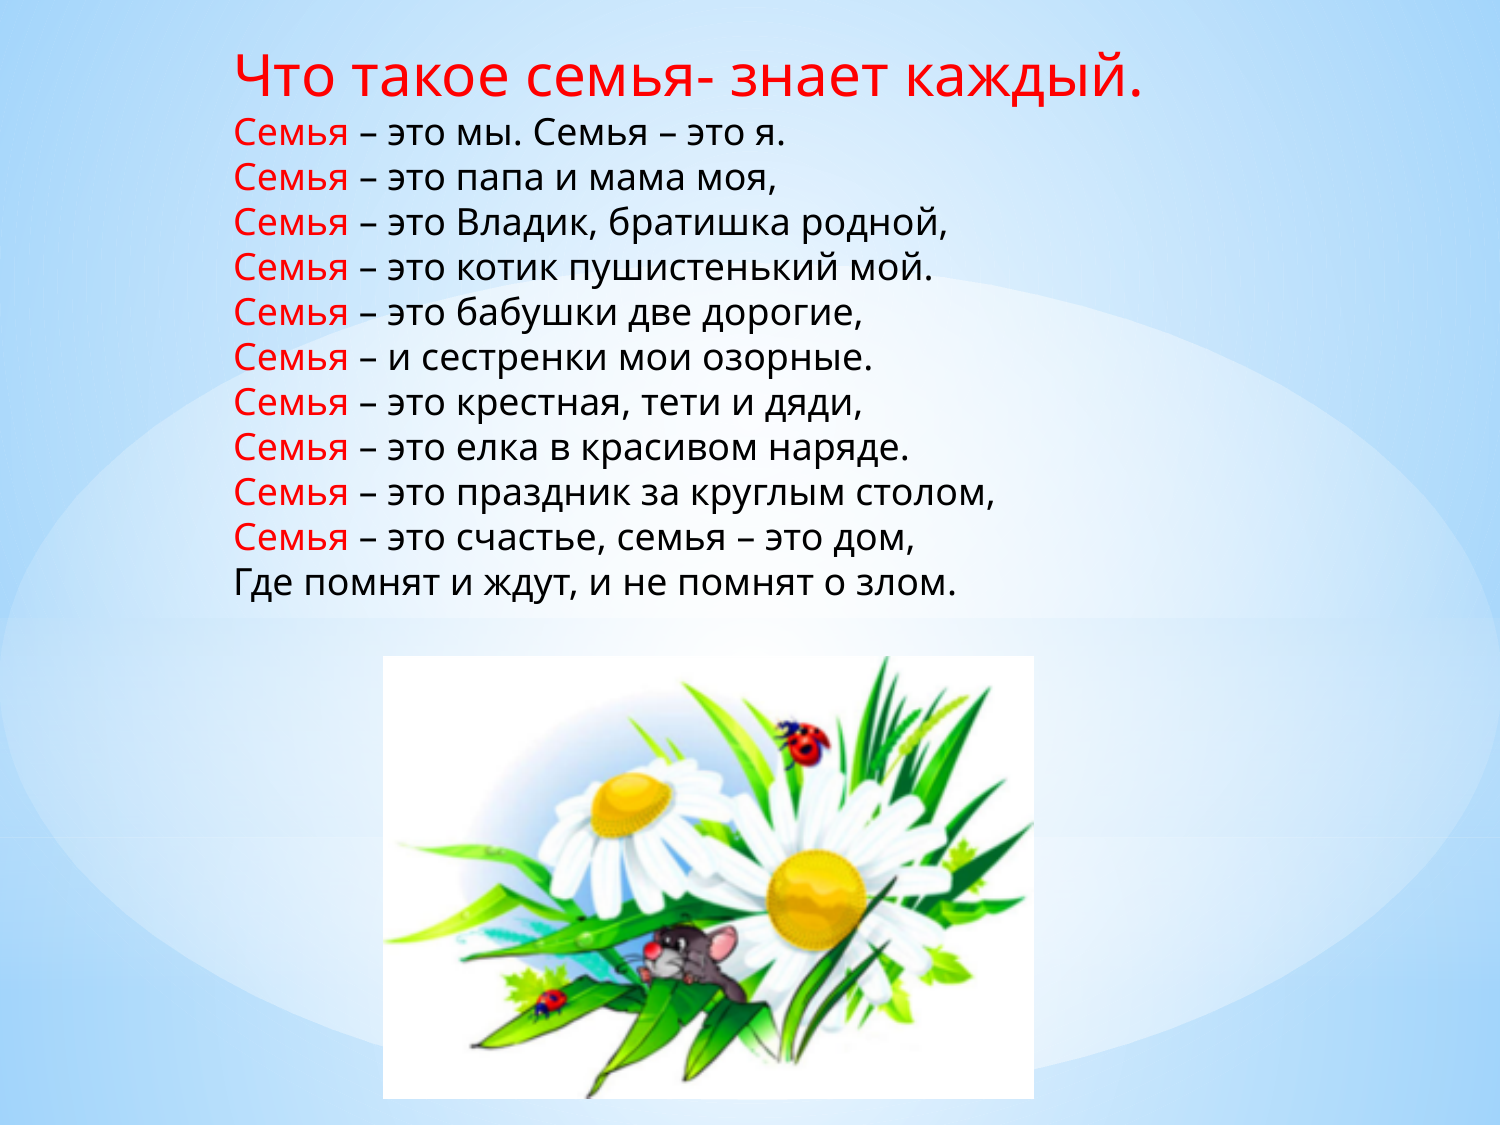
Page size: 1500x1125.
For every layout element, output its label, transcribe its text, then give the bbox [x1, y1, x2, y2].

picture [383, 656, 1034, 1099]
text_box Что такое семья- знает каждый. Семья – это мы. Семья – это я. Семья – это папа и мама моя, Семья – это Владик, братишка родной, Семья – это котик пушистенький мой. Семья – это бабушки две дорогие, Семья – и сестренки мои озорные. Семья – это крестная, тети и дяди, Семья – это елка в красивом наряде. Семья – это праздник за круглым столом, Семья – это счастье, семья – это дом, Где помнят и ждут, и не помнят о злом. [218, 30, 1296, 611]
